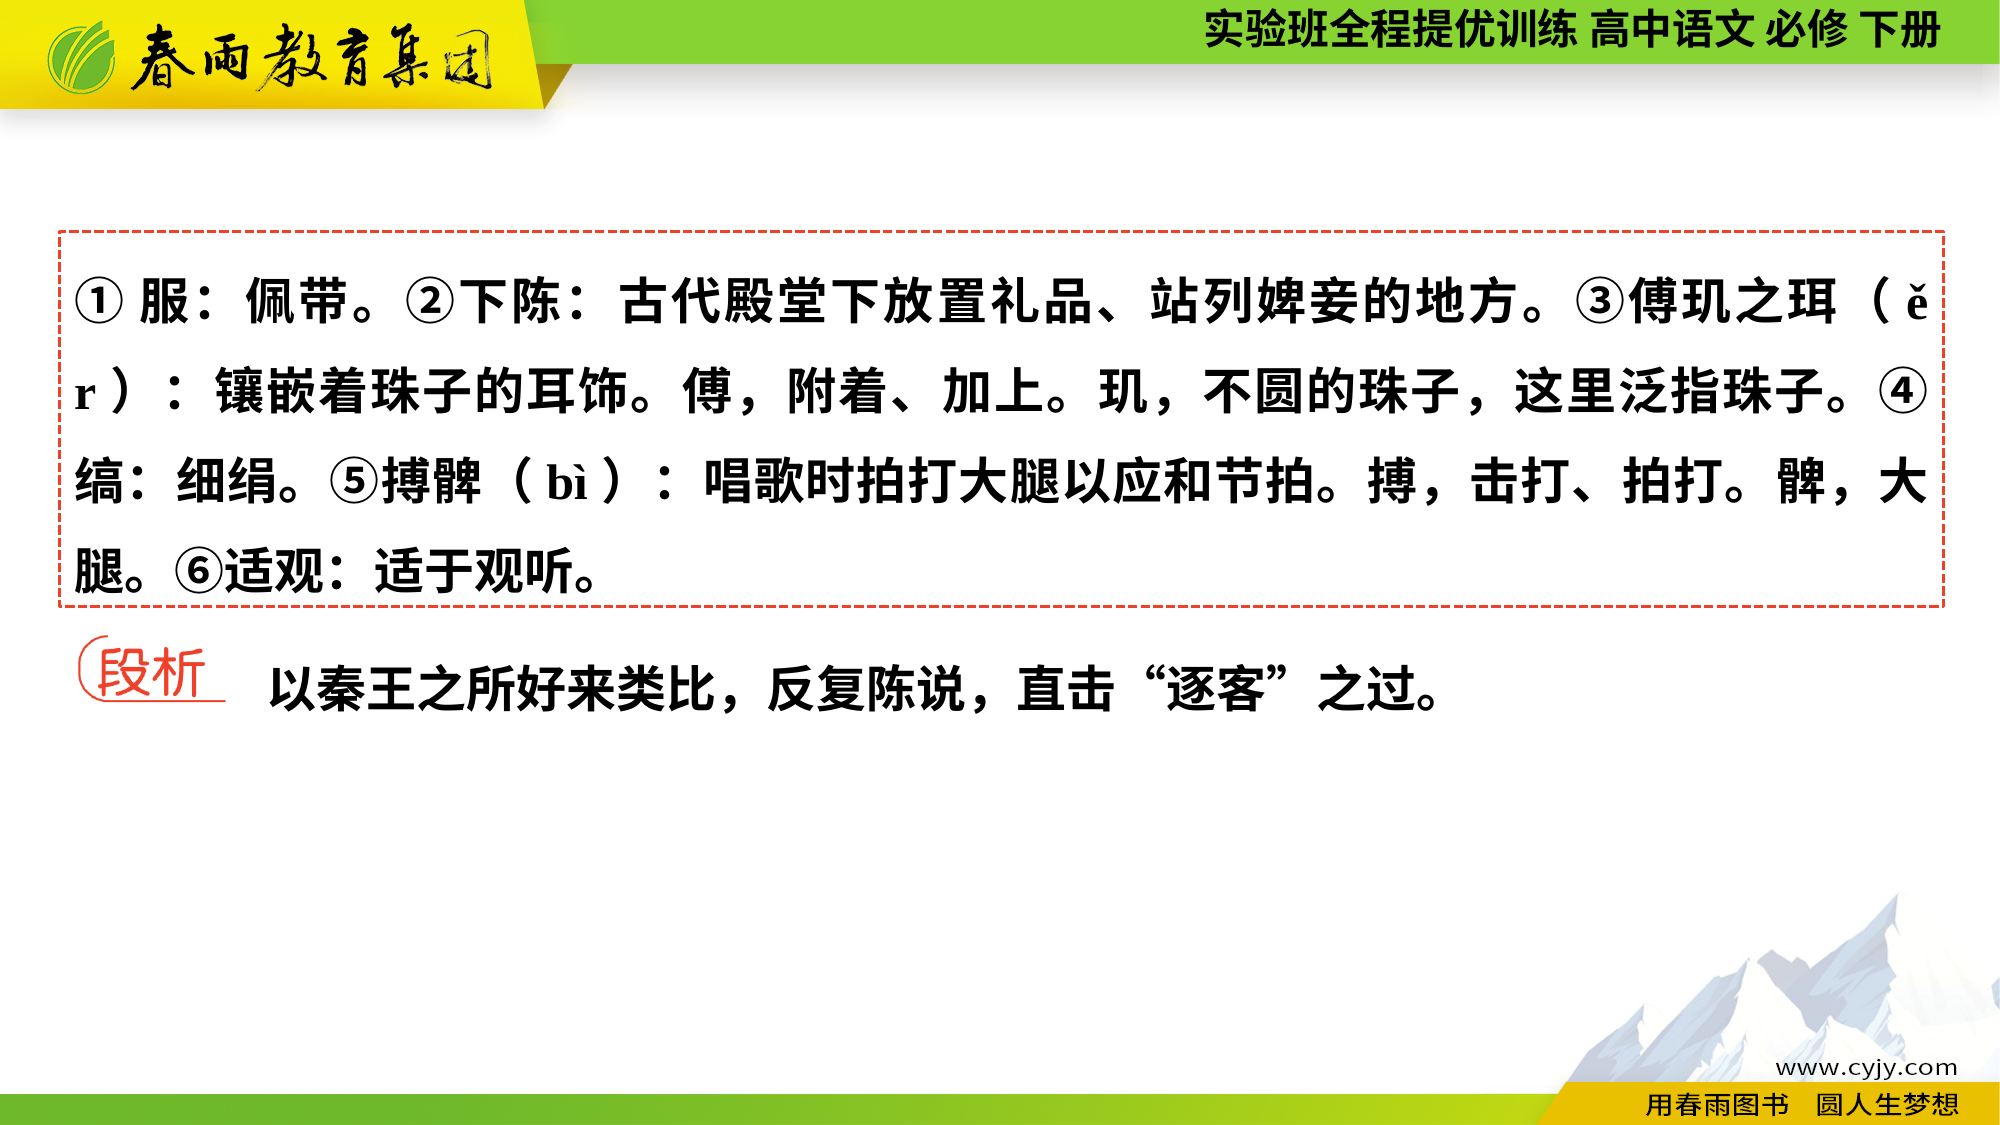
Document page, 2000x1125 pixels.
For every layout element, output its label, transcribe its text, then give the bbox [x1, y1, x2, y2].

text_box ①服：佩带。②下陈：古代殿堂下放置礼品、站列婢妾的地方。③傅玑之珥（ěr）：镶嵌着珠子的耳饰。傅，附着、加上。玑，不圆的珠子，这里泛指珠子。④缟：细绢。⑤搏髀（bì）：唱歌时拍打大腿以应和节拍。搏，击打、拍打。髀，大腿。⑥适观：适于观听。 [59, 231, 1944, 607]
text_box 以秦王之所好来类比，反复陈说，直击“逐客”之过。 [59, 619, 1944, 725]
picture [0, 0, 2000, 1125]
